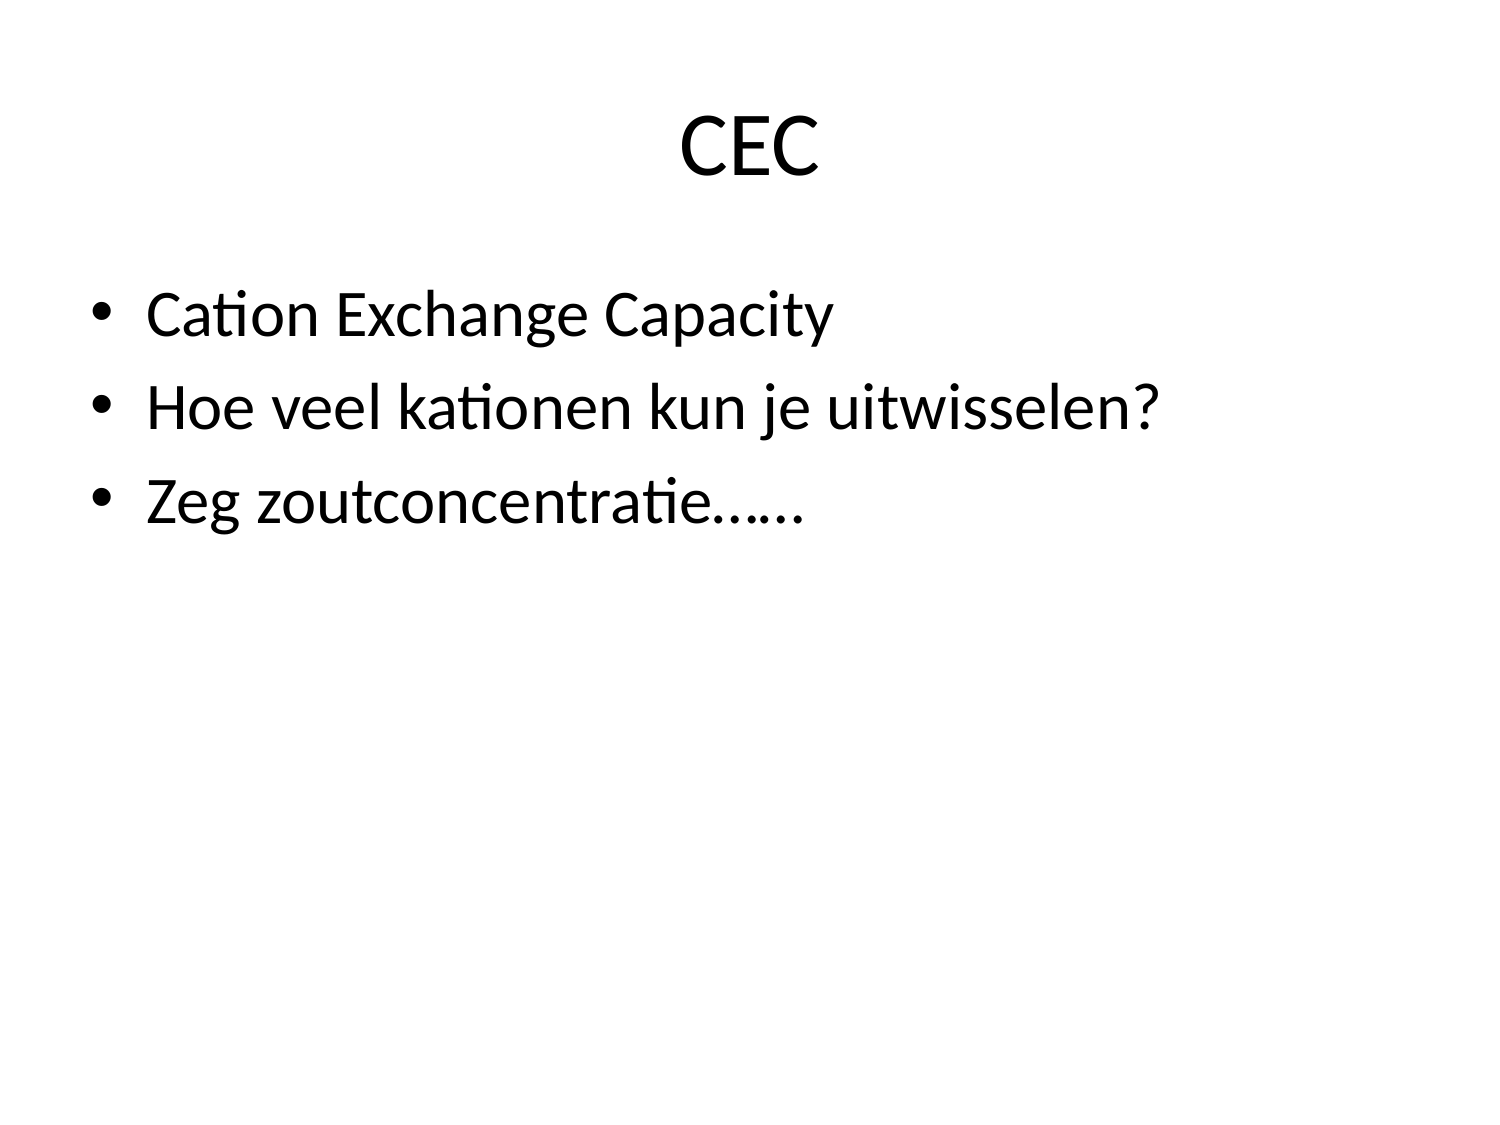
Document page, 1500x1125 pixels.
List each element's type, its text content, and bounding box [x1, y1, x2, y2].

list Cation Exchange Capacity Hoe veel kationen kun je uitwisselen? Zeg zoutconcentratie…… [75, 262, 1425, 1005]
title CEC [75, 45, 1425, 233]
